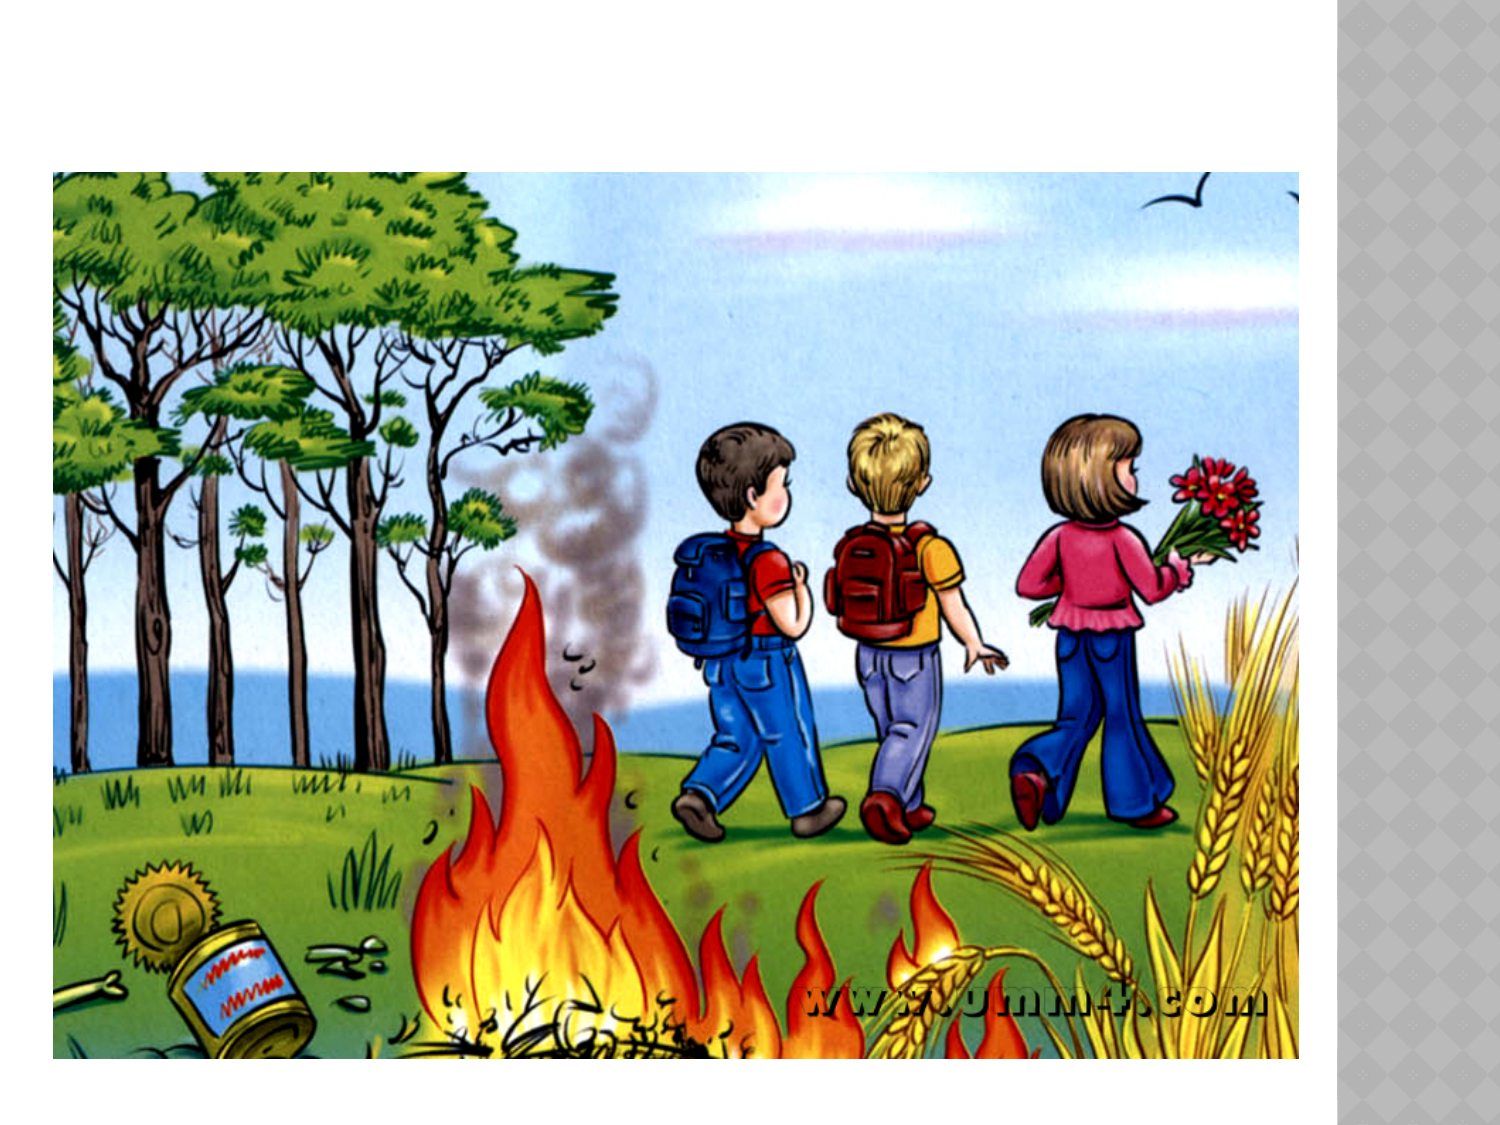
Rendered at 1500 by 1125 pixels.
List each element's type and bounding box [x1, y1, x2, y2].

picture [52, 172, 1299, 1059]
